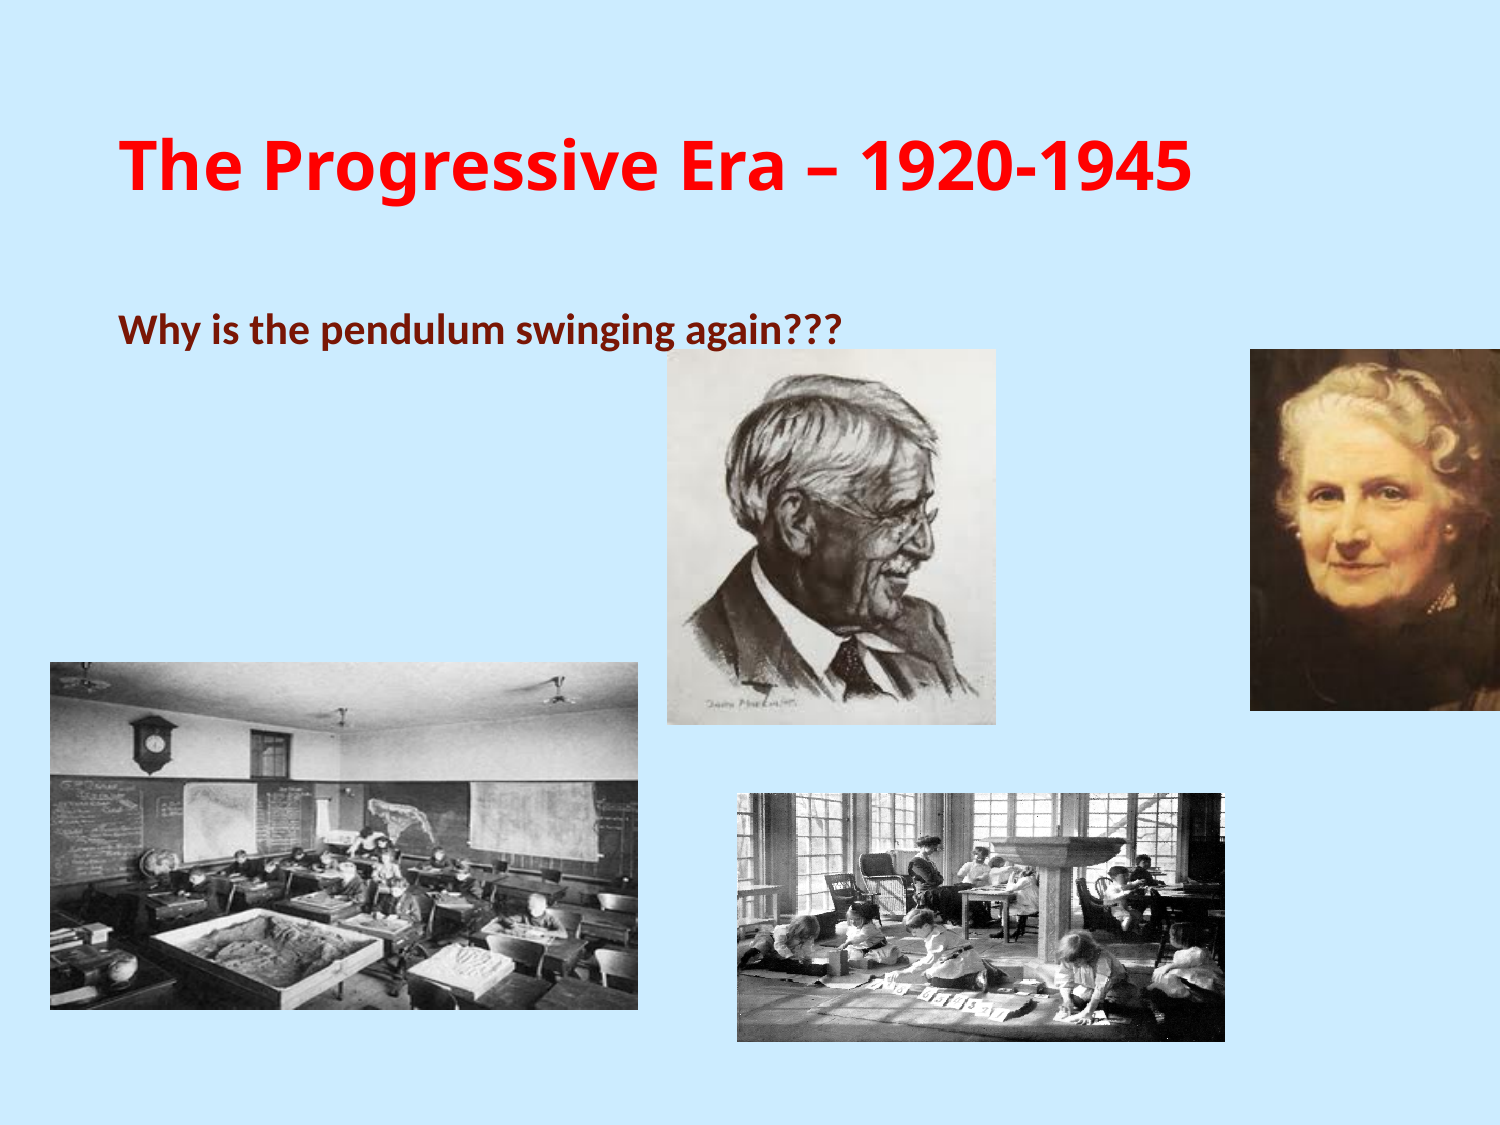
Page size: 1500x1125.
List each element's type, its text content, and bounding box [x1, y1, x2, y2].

picture [1249, 349, 1500, 711]
picture [737, 793, 1225, 1042]
picture [667, 349, 996, 725]
picture [49, 662, 638, 1010]
title The Progressive Era – 1920-1945 [103, 59, 1397, 278]
list Why is the pendulum swinging again??? [103, 299, 1397, 1014]
